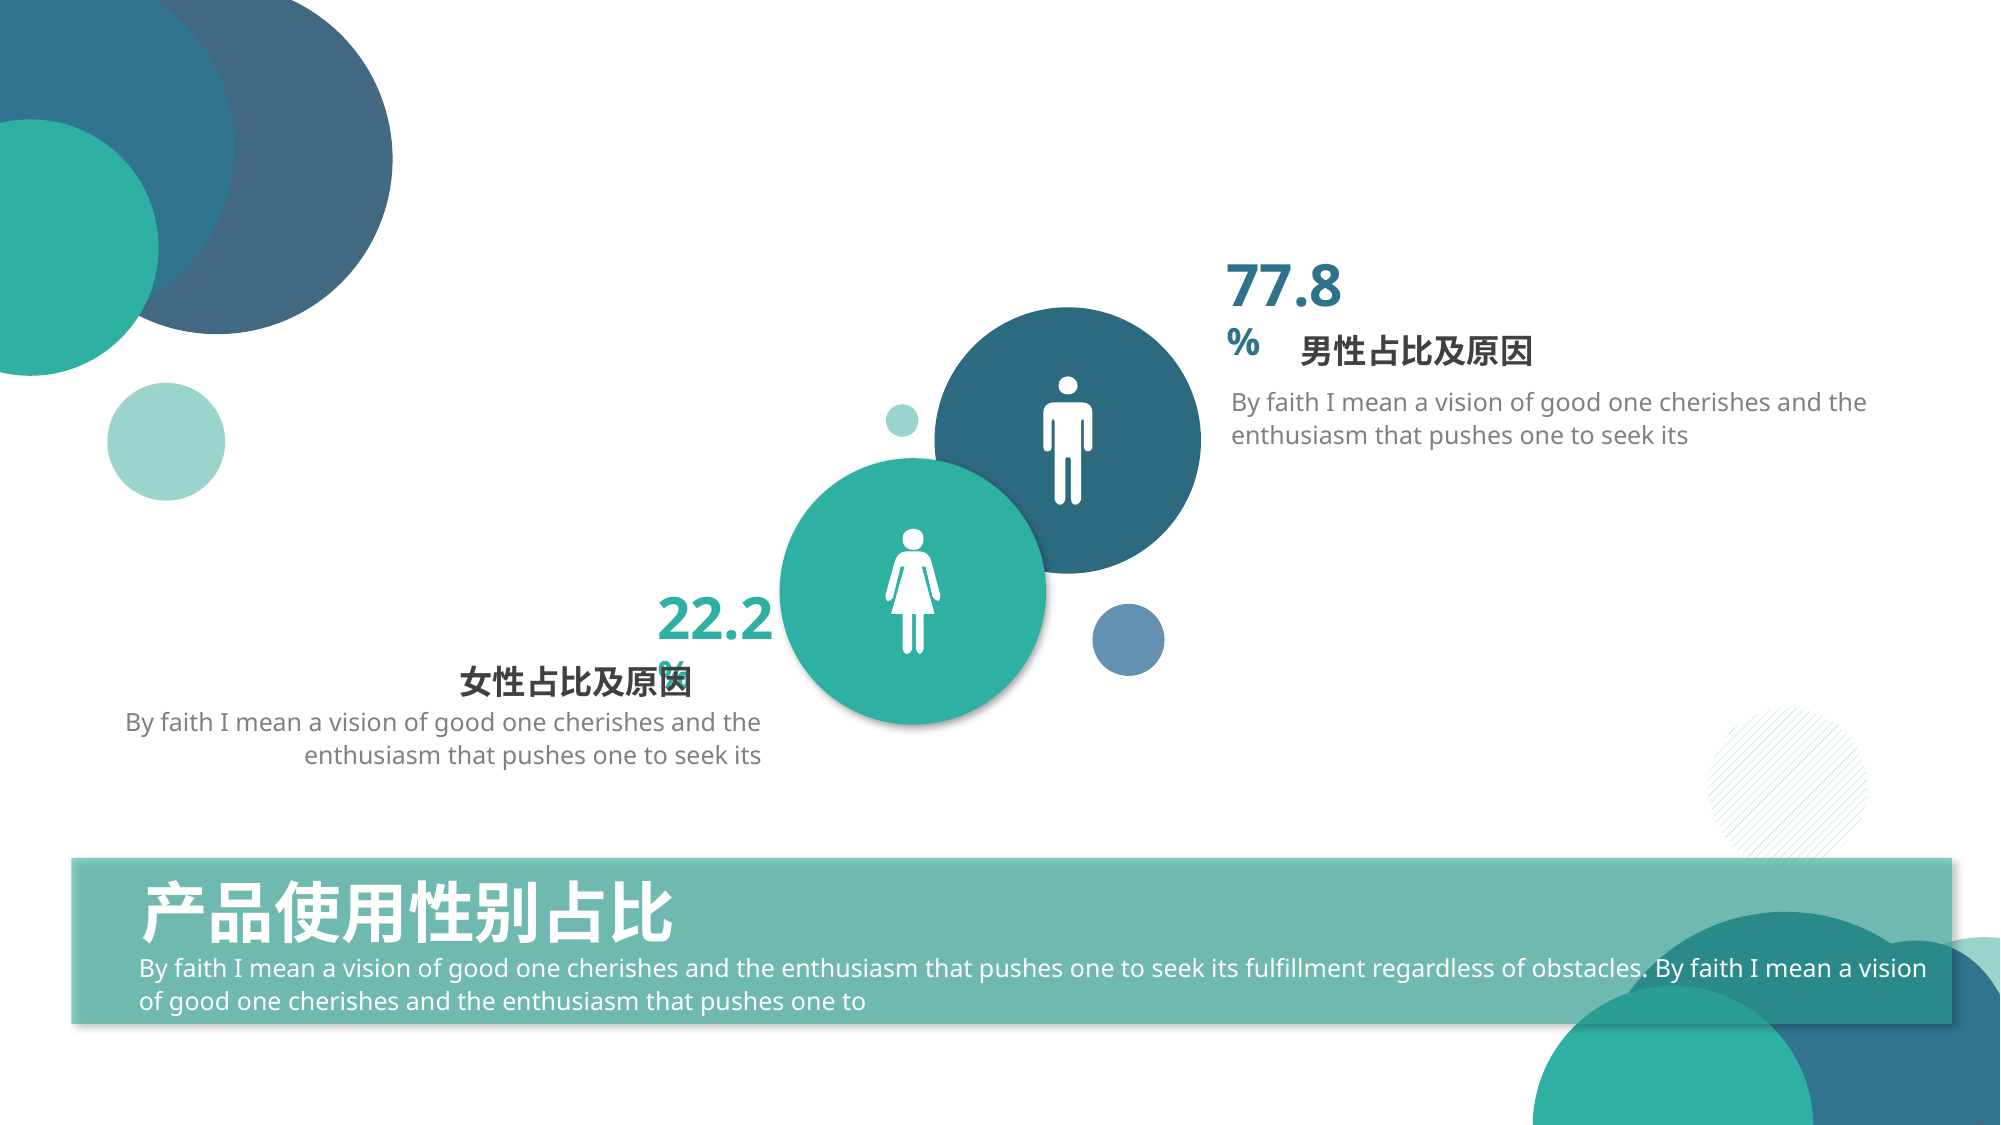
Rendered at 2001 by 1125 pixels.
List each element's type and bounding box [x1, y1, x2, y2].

text_box [0, 0, 432, 377]
text_box [884, 403, 920, 438]
text_box [779, 457, 1048, 726]
text_box [76, 573, 821, 779]
text_box [1043, 376, 1093, 505]
text_box [71, 857, 1952, 1025]
text_box [933, 306, 1203, 575]
text_box [885, 528, 941, 654]
text_box [1091, 602, 1166, 677]
text_box [1211, 240, 1917, 459]
text_box [1439, 843, 2000, 1125]
